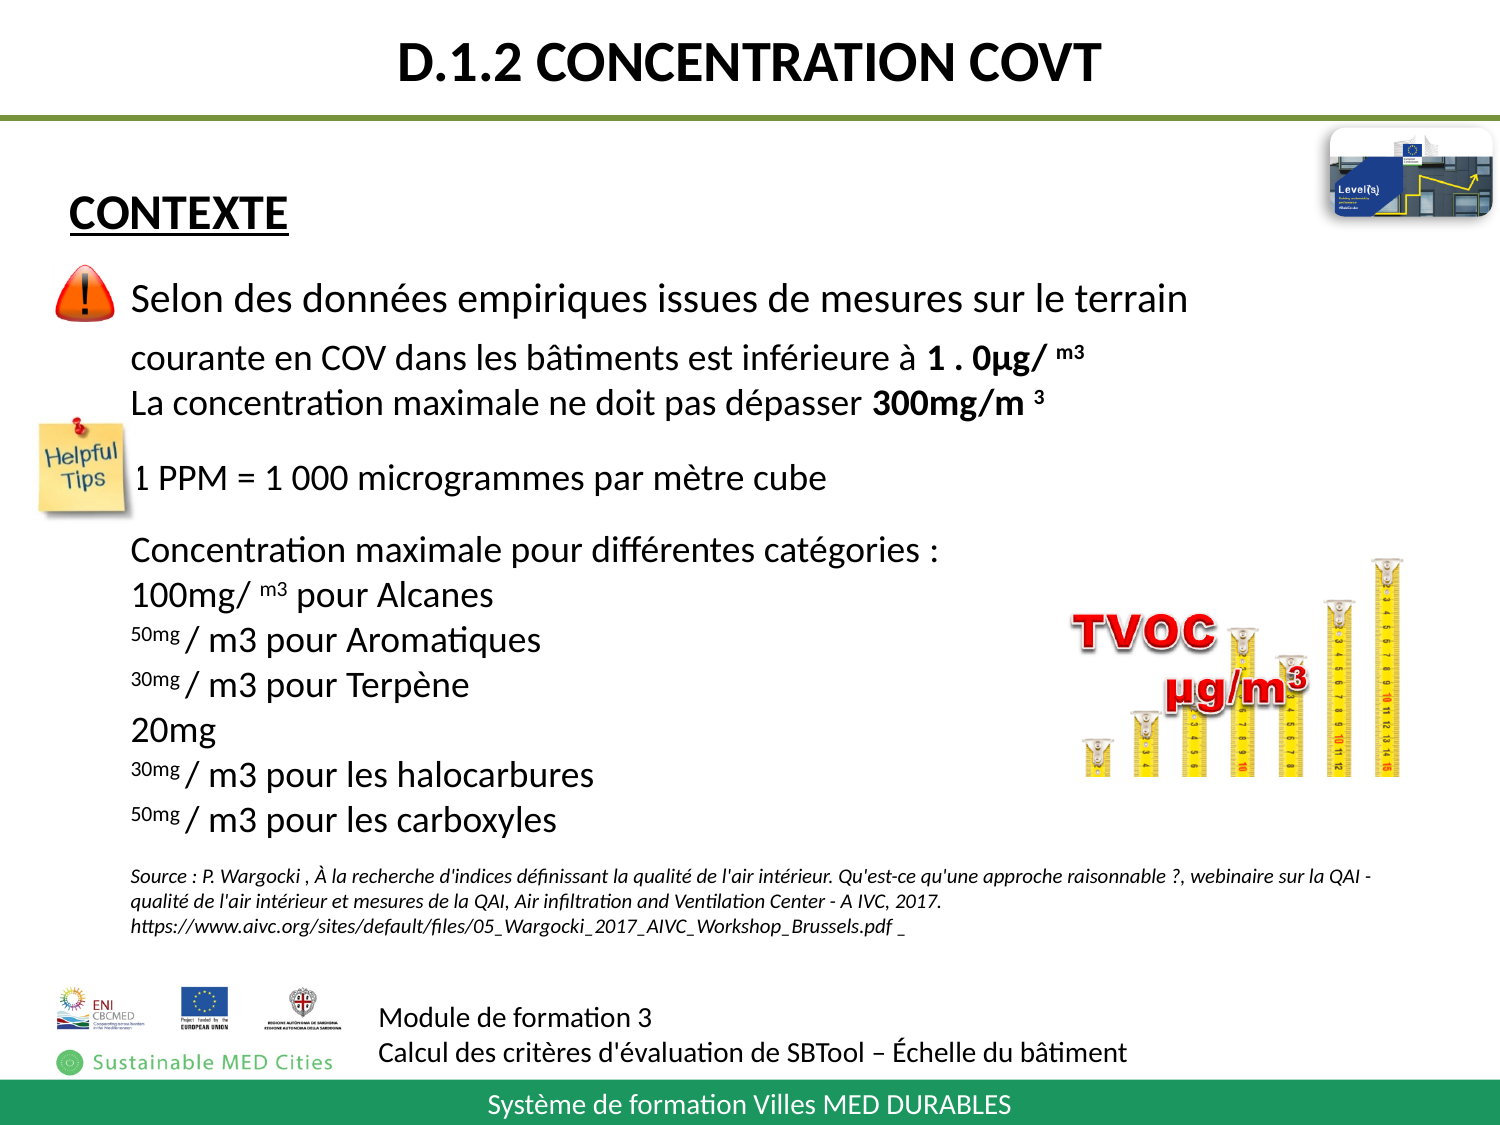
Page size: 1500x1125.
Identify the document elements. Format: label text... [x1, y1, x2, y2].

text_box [0, 972, 1500, 1125]
picture [53, 262, 117, 324]
text_box courante en COV dans les bâtiments est inférieure à 1 . 0μg/ m3 La concentration maximale ne doit pas dépasser 300mg/m 3 1 PPM = 1 000 microgrammes par mètre cube Concentration maximale pour différentes catégories : 100mg/ m3 pour Alcanes 50mg / m3 pour Aromatiques 30mg / m3 pour Terpène 20mg 30mg / m3 pour les halocarbures 50mg / m3 pour les carboxyles [115, 325, 1488, 848]
title D.1.2 CONCENTRATION COVT [0, 0, 1500, 117]
text_box CONTEXTE [55, 172, 304, 247]
text_box Selon des données empiriques issues de mesures sur le terrain [117, 262, 1500, 338]
text_box Source : P. Wargocki , À la recherche d'indices définissant la qualité de l'air intérieur. Qu'est-ce qu'une approche raisonnable ?, webinaire sur la QAI - qualité de l'air intérieur et mesures de la QAI, Air infiltration and Ventilation Center - A IVC, 2017. https://www.aivc.org/sites/default/files/05_Wargocki_2017_AIVC_Workshop_Brussels.pdf _ [115, 855, 1438, 945]
picture [1329, 127, 1493, 217]
picture [31, 416, 138, 524]
picture [1037, 551, 1412, 777]
